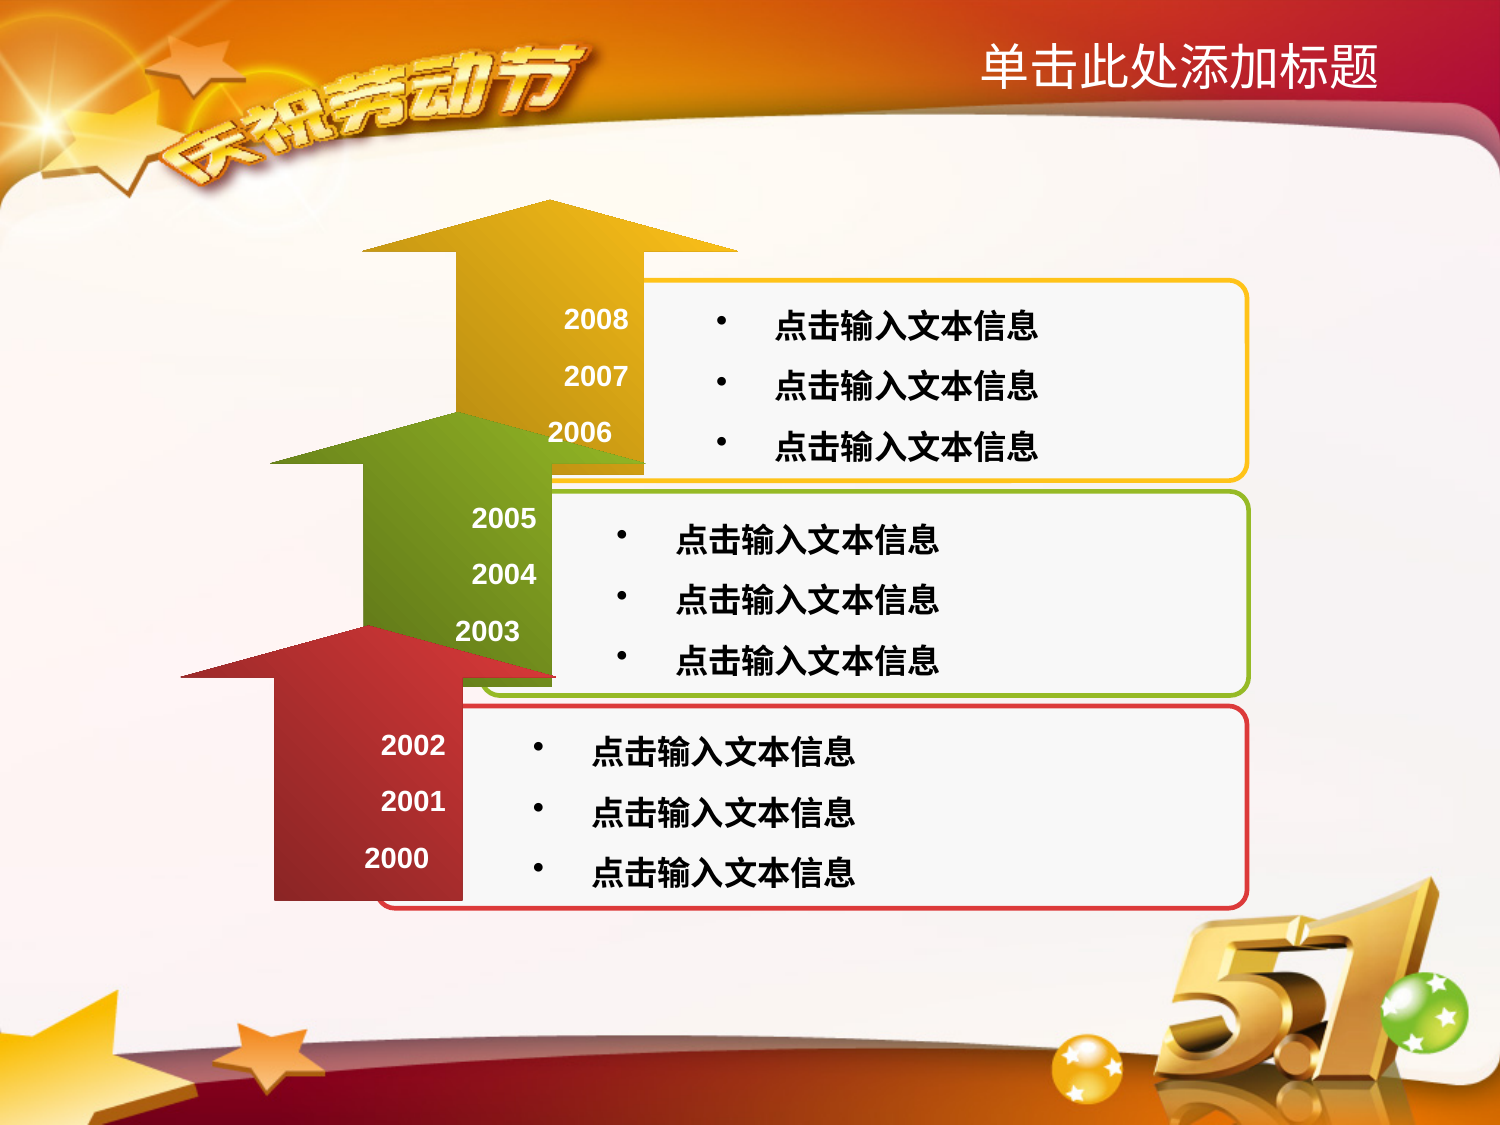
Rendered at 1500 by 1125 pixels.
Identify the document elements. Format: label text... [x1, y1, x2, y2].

text_box [180, 625, 463, 901]
text_box [552, 491, 1249, 696]
text_box 单击此处添加标题 [425, 19, 1395, 113]
text_box [644, 280, 1248, 481]
text_box [461, 705, 1248, 909]
text_box [362, 199, 738, 430]
text_box 2008 2007 2006 [526, 286, 644, 499]
text_box 2005 2004 2003 [434, 484, 552, 697]
text_box 点击输入文本信息 点击输入文本信息 点击输入文本信息 [701, 293, 1224, 474]
text_box [270, 412, 526, 643]
text_box 点击输入文本信息 点击输入文本信息 点击输入文本信息 [518, 719, 1041, 900]
picture [0, 0, 1500, 1125]
text_box 点击输入文本信息 点击输入文本信息 点击输入文本信息 [601, 507, 1125, 688]
text_box 2002 2001 2000 [343, 711, 461, 924]
